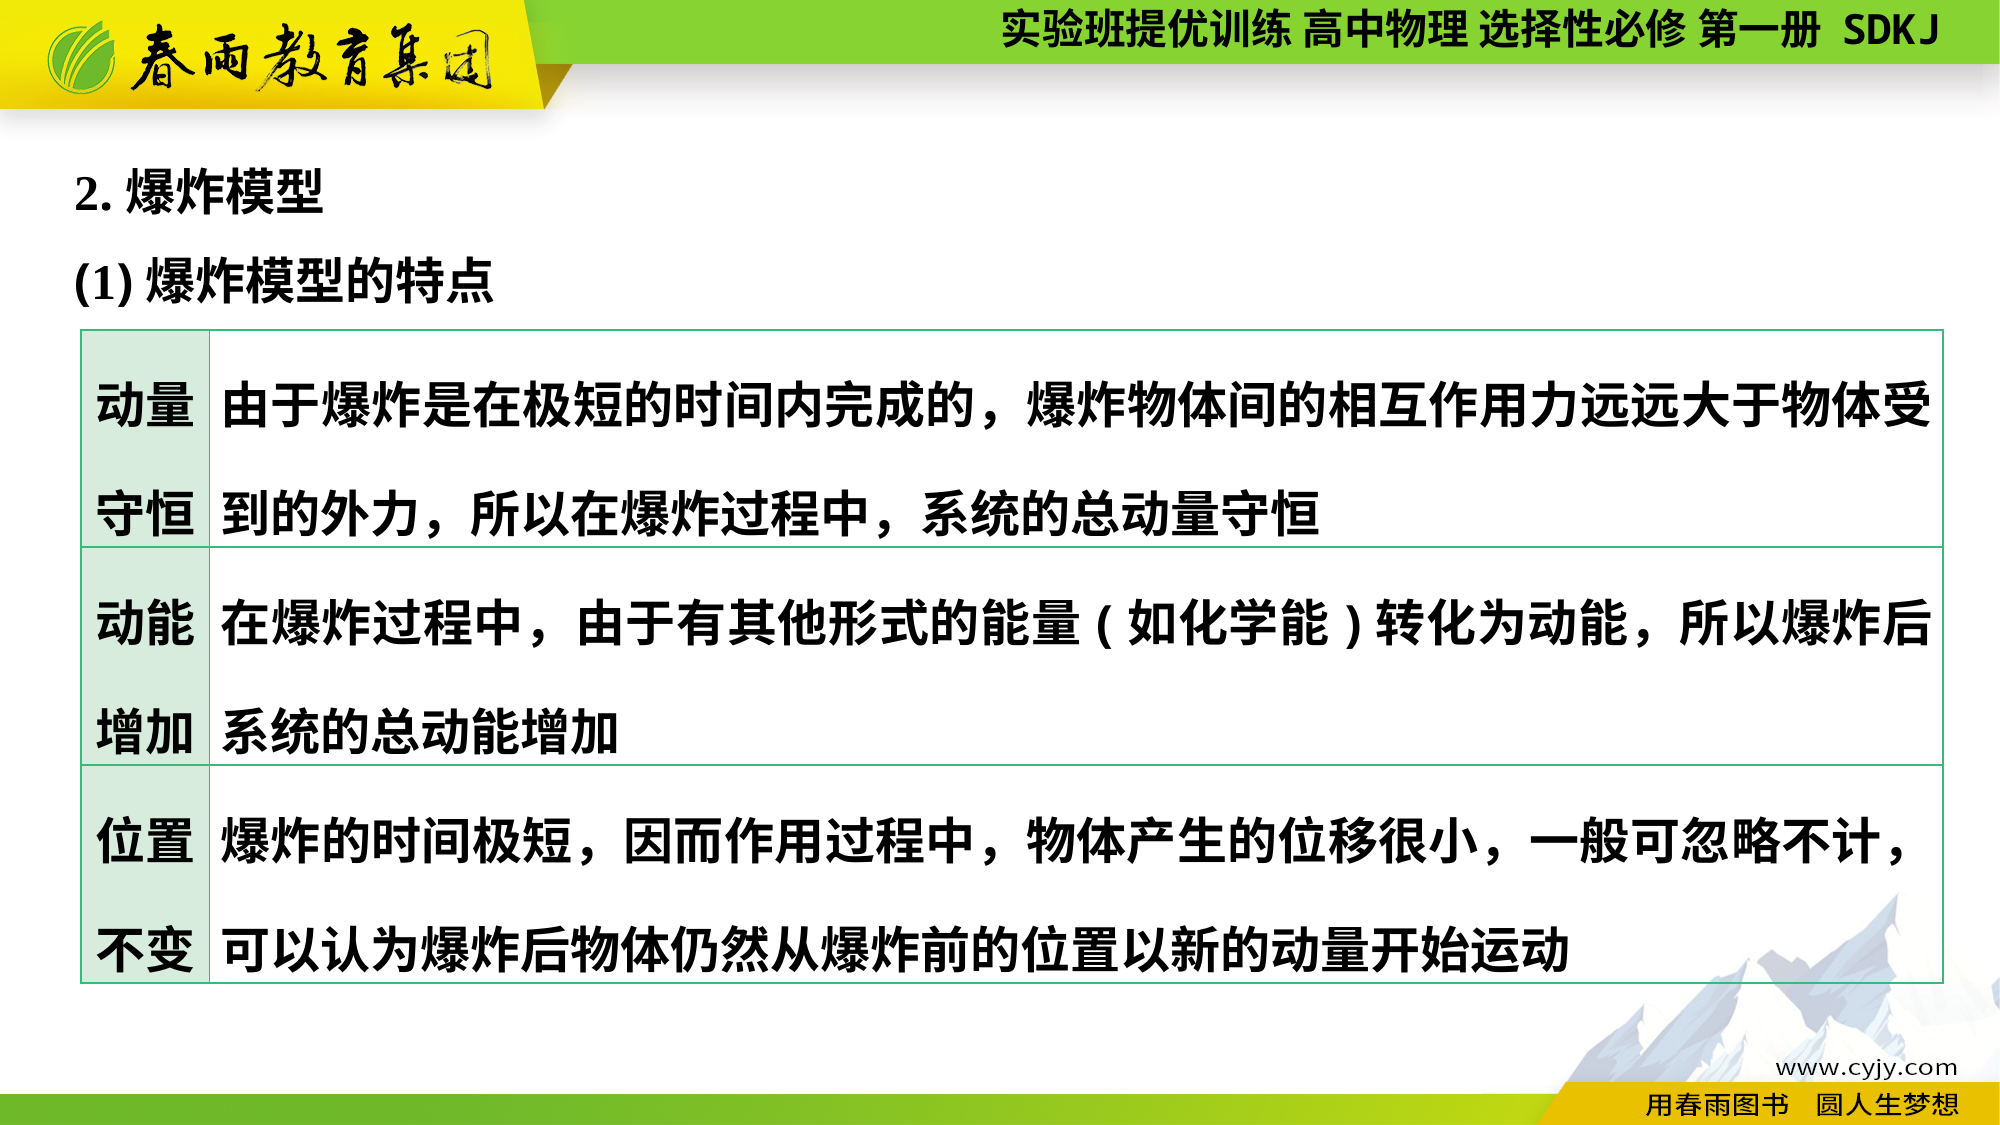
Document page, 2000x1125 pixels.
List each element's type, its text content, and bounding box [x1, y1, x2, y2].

table_cell 在爆炸过程中，由于有其他形式的能量(如化学能)转化为动能，所以爆炸后系统的总动能增加 [210, 548, 1942, 764]
table_cell 动能增加 [82, 548, 209, 764]
table_header 由于爆炸是在极短的时间内完成的，爆炸物体间的相互作用力远远大于物体受到的外力，所以在爆炸过程中，系统的总动量守恒 [210, 331, 1942, 546]
table_cell 爆炸的时间极短，因而作用过程中，物体产生的位移很小，一般可忽略不计，可以认为爆炸后物体仍然从爆炸前的位置以新的动量开始运动 [210, 766, 1942, 982]
list 2.爆炸模型 (1)爆炸模型的特点 [59, 122, 1944, 308]
table_header 动量守恒 [82, 331, 209, 546]
table_cell 位置不变 [82, 766, 209, 982]
picture [0, 0, 2000, 1125]
